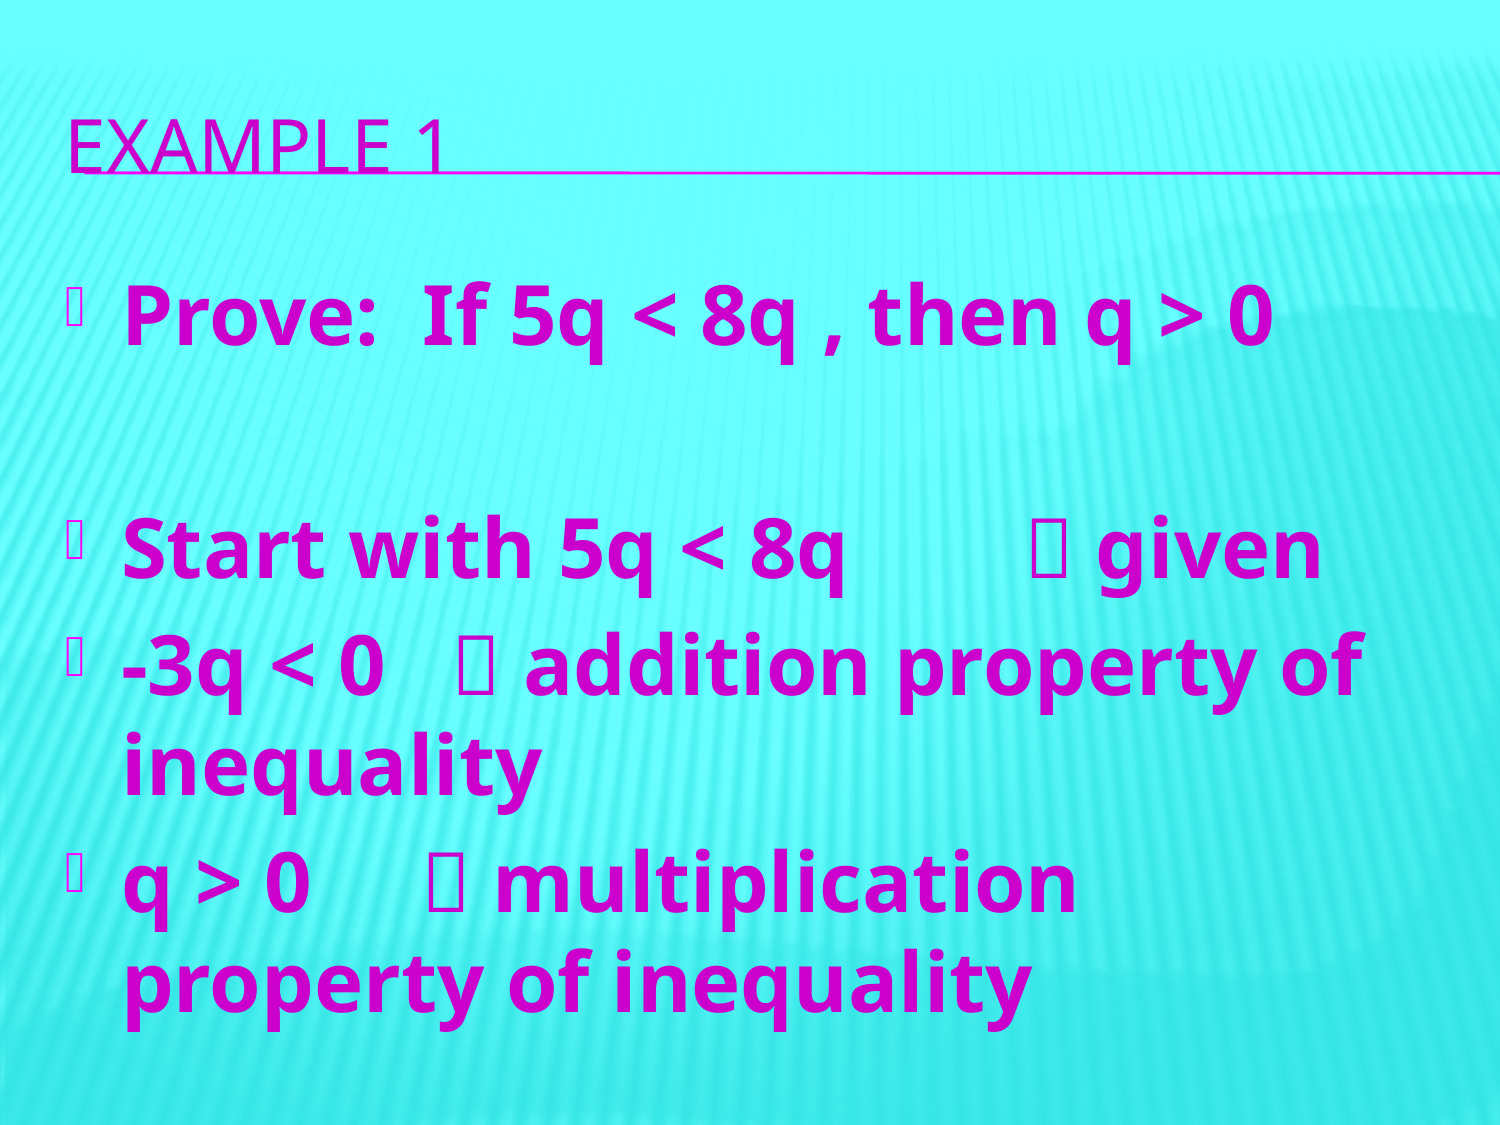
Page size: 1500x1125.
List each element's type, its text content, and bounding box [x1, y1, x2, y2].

list Prove: If 5q < 8q , then q > 0 Start with 5q < 8q  given -3q < 0  addition property of inequality q > 0  multiplication property of inequality [50, 254, 1475, 998]
title Example 1 [50, 75, 1475, 213]
